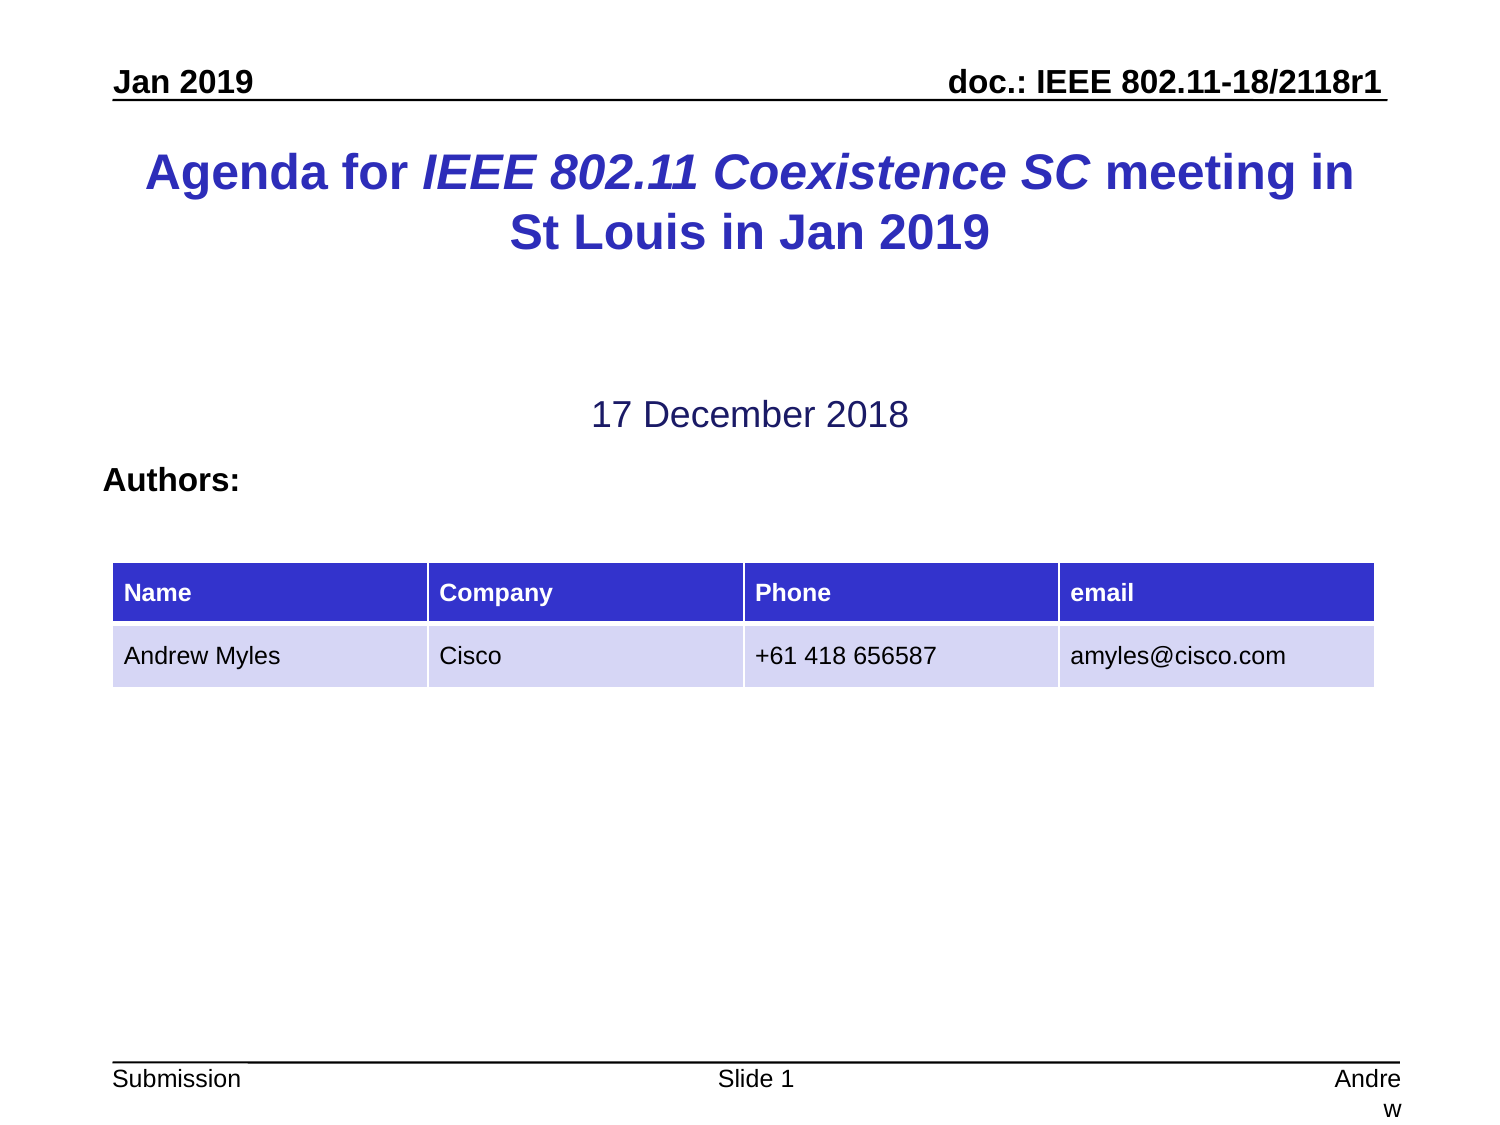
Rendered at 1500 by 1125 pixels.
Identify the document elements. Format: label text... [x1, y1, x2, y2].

table_cell amyles@cisco.com [1060, 626, 1374, 687]
table_cell Cisco [429, 626, 743, 687]
table_cell +61 418 656587 [745, 626, 1058, 687]
table_header Company [429, 563, 743, 621]
list 17 December 2018 [112, 382, 1388, 445]
table_cell Andrew Myles [113, 626, 427, 687]
title Agenda for IEEE 802.11 Coexistence SC meeting in St Louis in Jan 2019 [112, 112, 1388, 288]
text_box Authors: [87, 450, 325, 513]
table_header Phone [745, 563, 1058, 621]
table_header email [1060, 563, 1374, 621]
slide_number Slide 1 [709, 1061, 803, 1093]
table_header Name [113, 563, 427, 621]
footer Andrew Myles, Cisco [1320, 1061, 1402, 1093]
